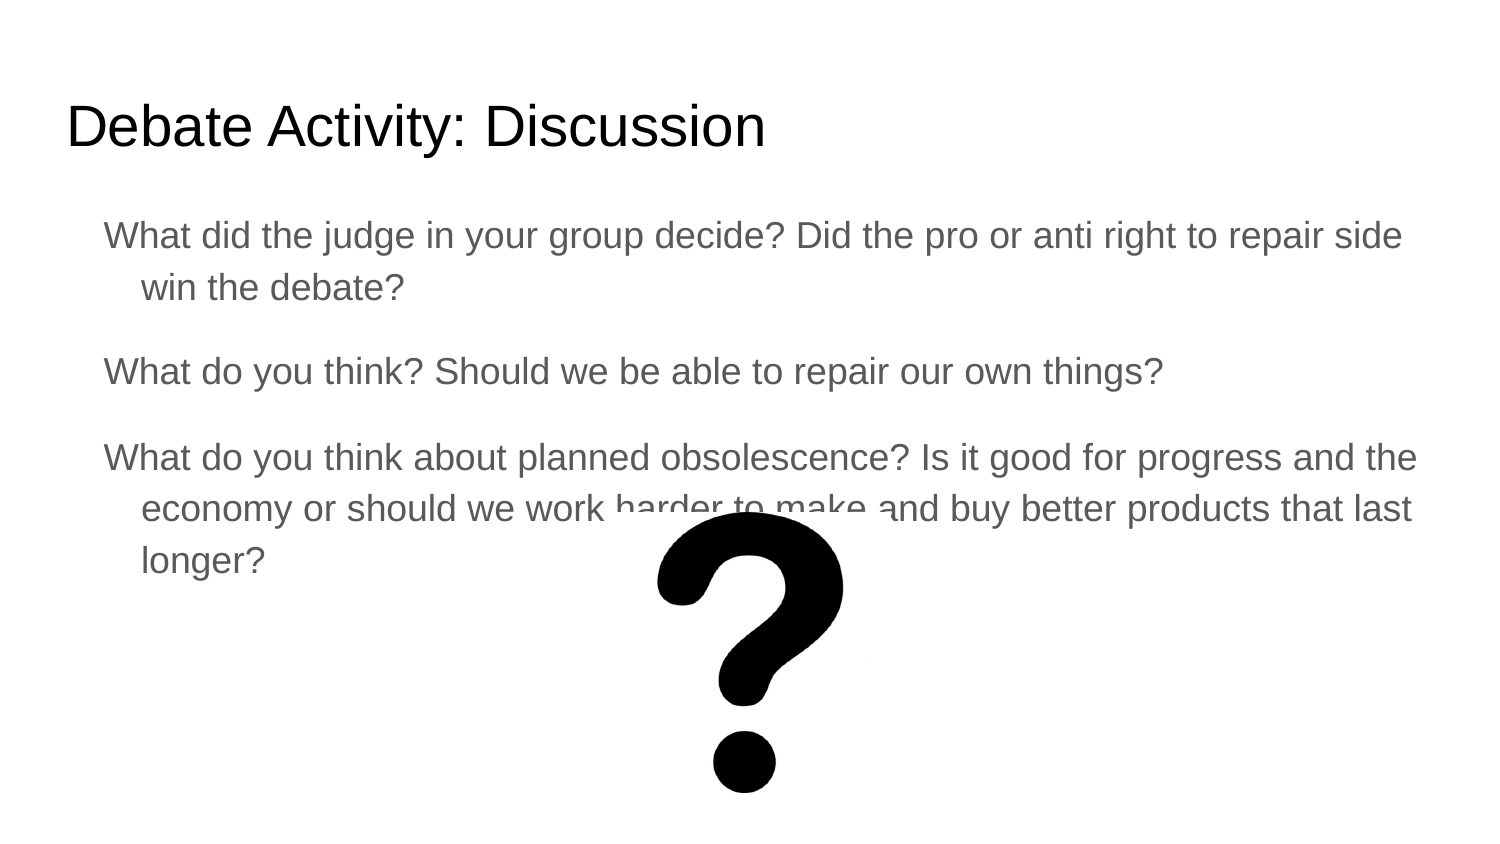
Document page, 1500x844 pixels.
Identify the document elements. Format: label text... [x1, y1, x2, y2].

picture [609, 511, 891, 794]
list What did the judge in your group decide? Did the pro or anti right to repair side win the debate? What do you think? Should we be able to repair our own things? What do you think about planned obsolescence? Is it good for progress and the economy or should we work harder to make and buy better products that last longer? [51, 189, 1449, 750]
title Debate Activity: Discussion [51, 72, 1449, 167]
